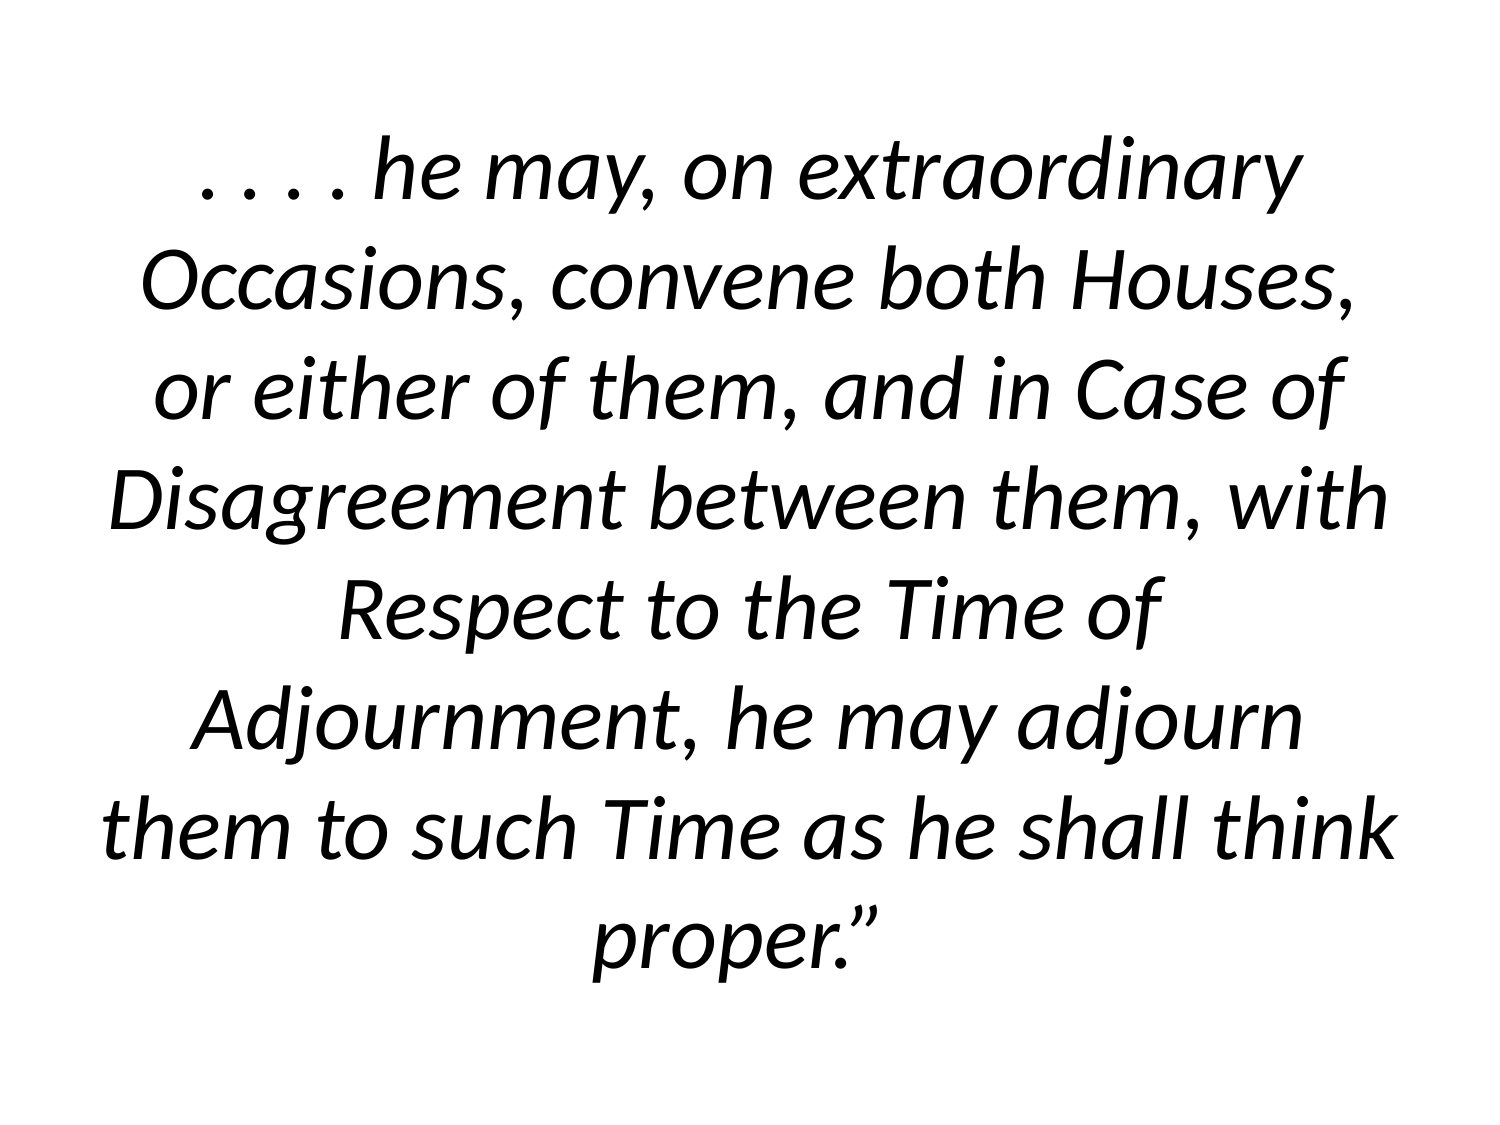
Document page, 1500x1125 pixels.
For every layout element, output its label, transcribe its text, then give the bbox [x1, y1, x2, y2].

title . . . . he may, on extraordinary Occasions, convene both Houses, or either of them, and in Case of Disagreement between them, with Respect to the Time of Adjournment, he may adjourn them to such Time as he shall think proper.” [74, 44, 1426, 1051]
